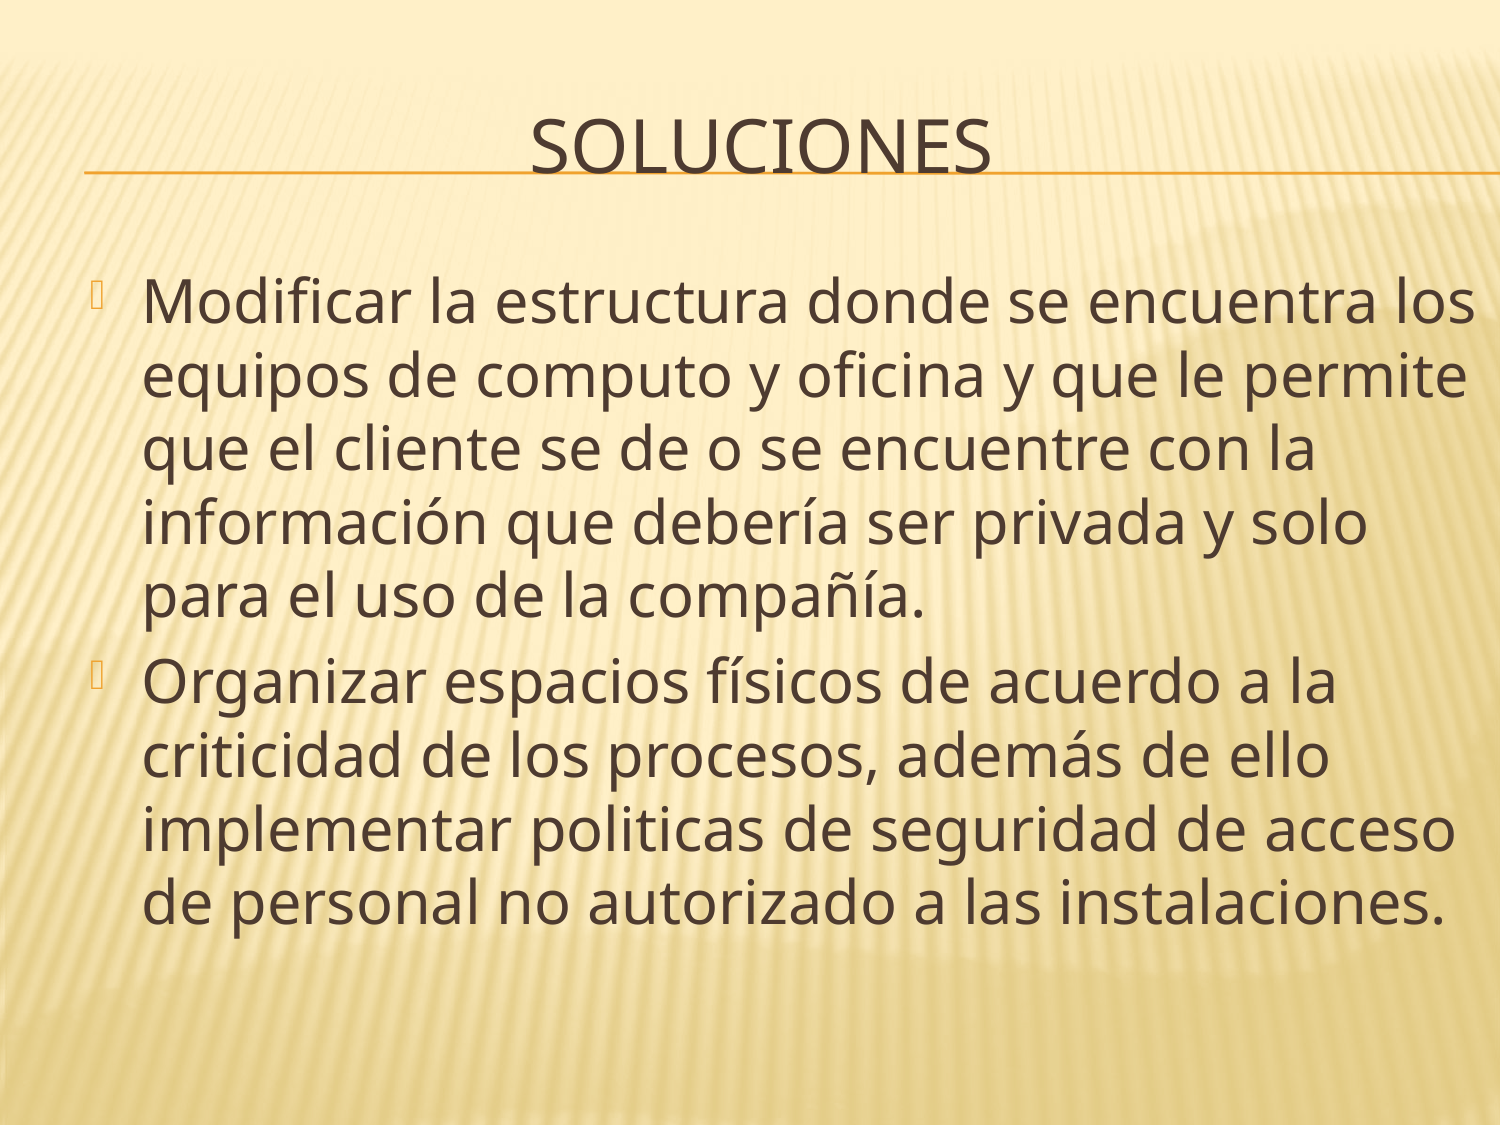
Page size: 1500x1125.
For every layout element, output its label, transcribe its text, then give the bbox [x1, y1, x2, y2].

list Modificar la estructura donde se encuentra los equipos de computo y oficina y que le permite que el cliente se de o se encuentre con la información que debería ser privada y solo para el uso de la compañía. Organizar espacios físicos de acuerdo a la criticidad de los procesos, además de ello implementar politicas de seguridad de acceso de personal no autorizado a las instalaciones. [75, 254, 1500, 998]
title soluciones [49, 75, 1475, 213]
